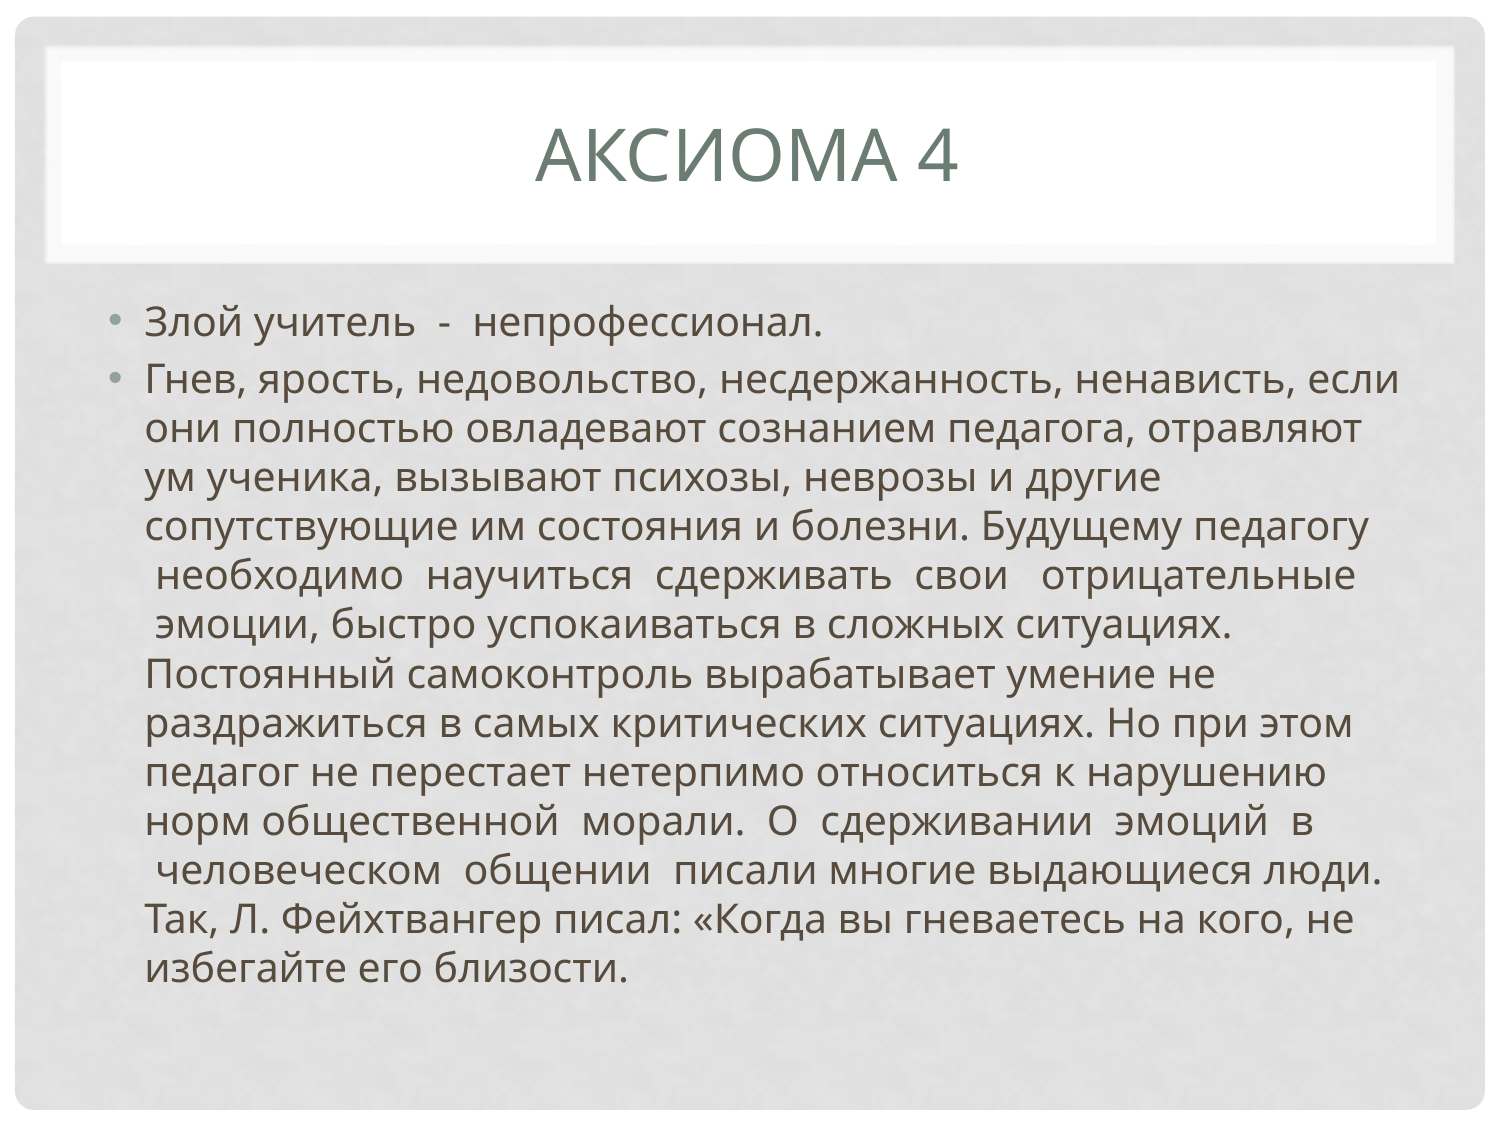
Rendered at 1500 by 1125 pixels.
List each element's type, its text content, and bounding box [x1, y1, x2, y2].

title Аксиома 4 [69, 66, 1425, 238]
list Злой учитель - непрофессионал. Гнев, ярость, недовольство, несдержанность, ненависть, если они полностью овладевают сознанием педагога, отравляют ум ученика, вызывают психозы, неврозы и другие сопутствующие им состояния и болезни. Будущему педагогу необходимо научиться сдерживать свои отрицательные эмоции, быстро успокаиваться в сложных ситуациях. Постоянный самоконтроль вырабатывает умение не раздражиться в самых критических ситуациях. Но при этом педагог не перестает нетерпимо относиться к нарушению норм общественной морали. О сдерживании эмоций в человеческом общении писали многие выдающиеся люди. Так, Л. Фейхтвангер писал: «Когда вы гневаетесь на кого, не избегайте его близости. [75, 287, 1425, 1005]
